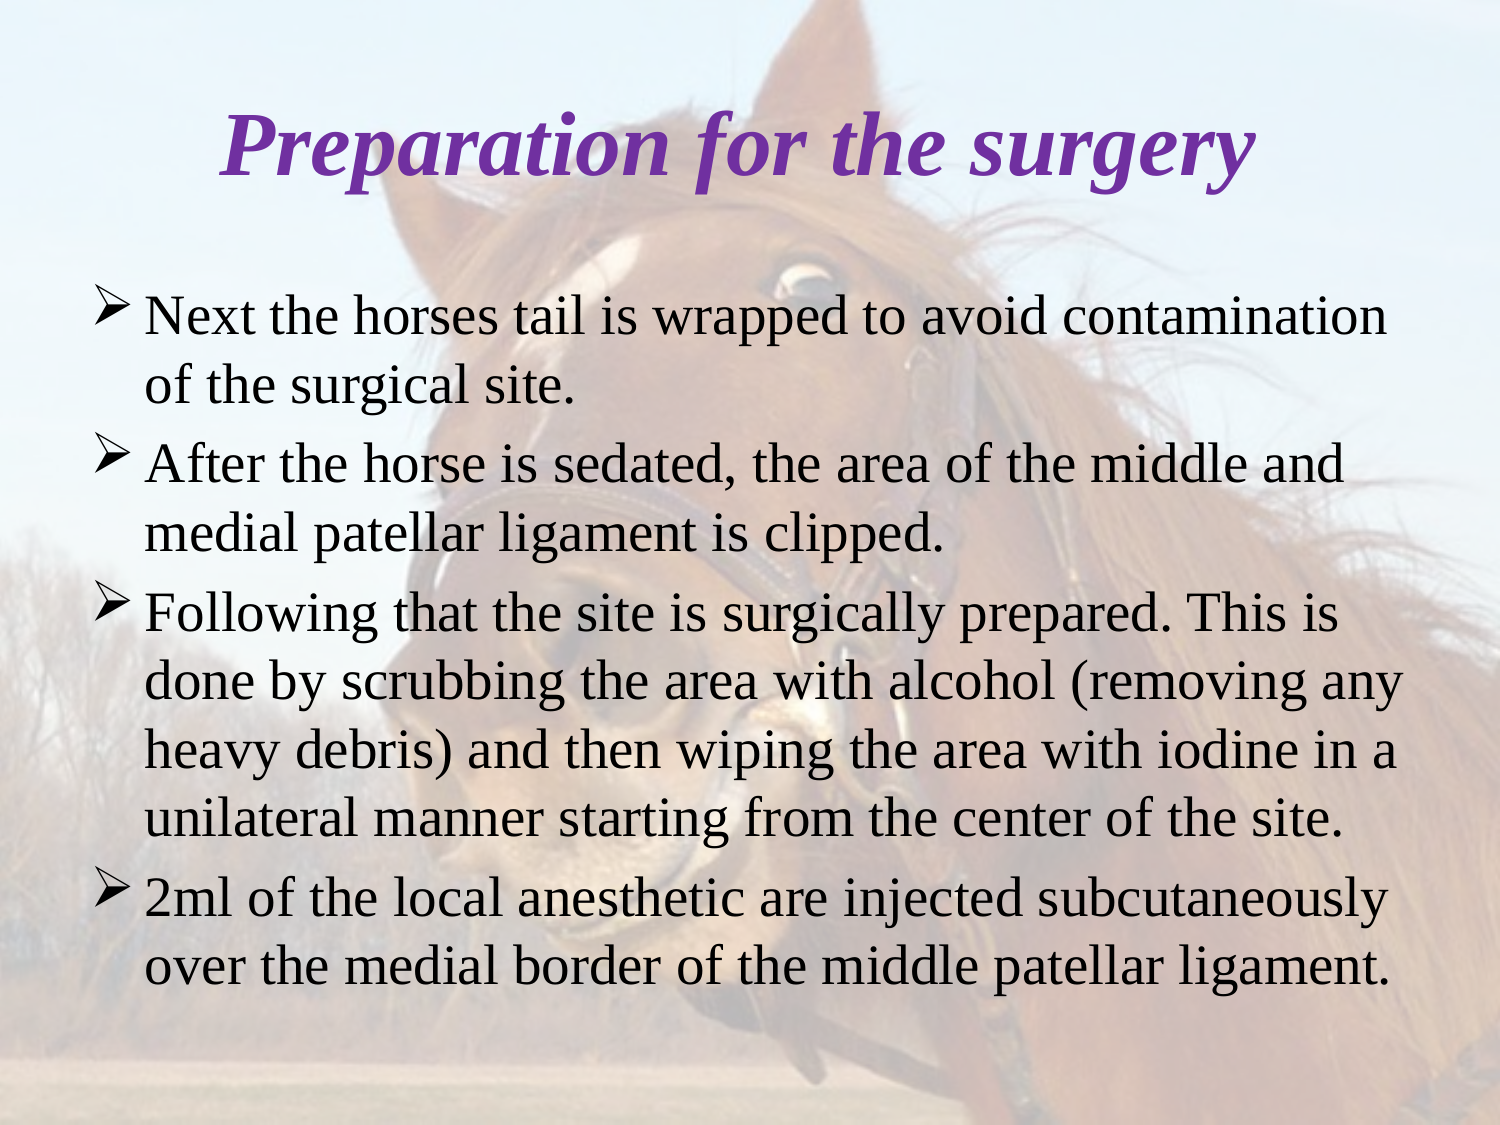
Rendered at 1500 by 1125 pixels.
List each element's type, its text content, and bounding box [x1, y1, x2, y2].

list Next the horses tail is wrapped to avoid contamination of the surgical site. After the horse is sedated, the area of the middle and medial patellar ligament is clipped. Following that the site is surgically prepared. This is done by scrubbing the area with alcohol (removing any heavy debris) and then wiping the area with iodine in a unilateral manner starting from the center of the site. 2ml of the local anesthetic are injected subcutaneously over the medial border of the middle patellar ligament. [75, 270, 1425, 1013]
title Preparation for the surgery [75, 45, 1425, 233]
